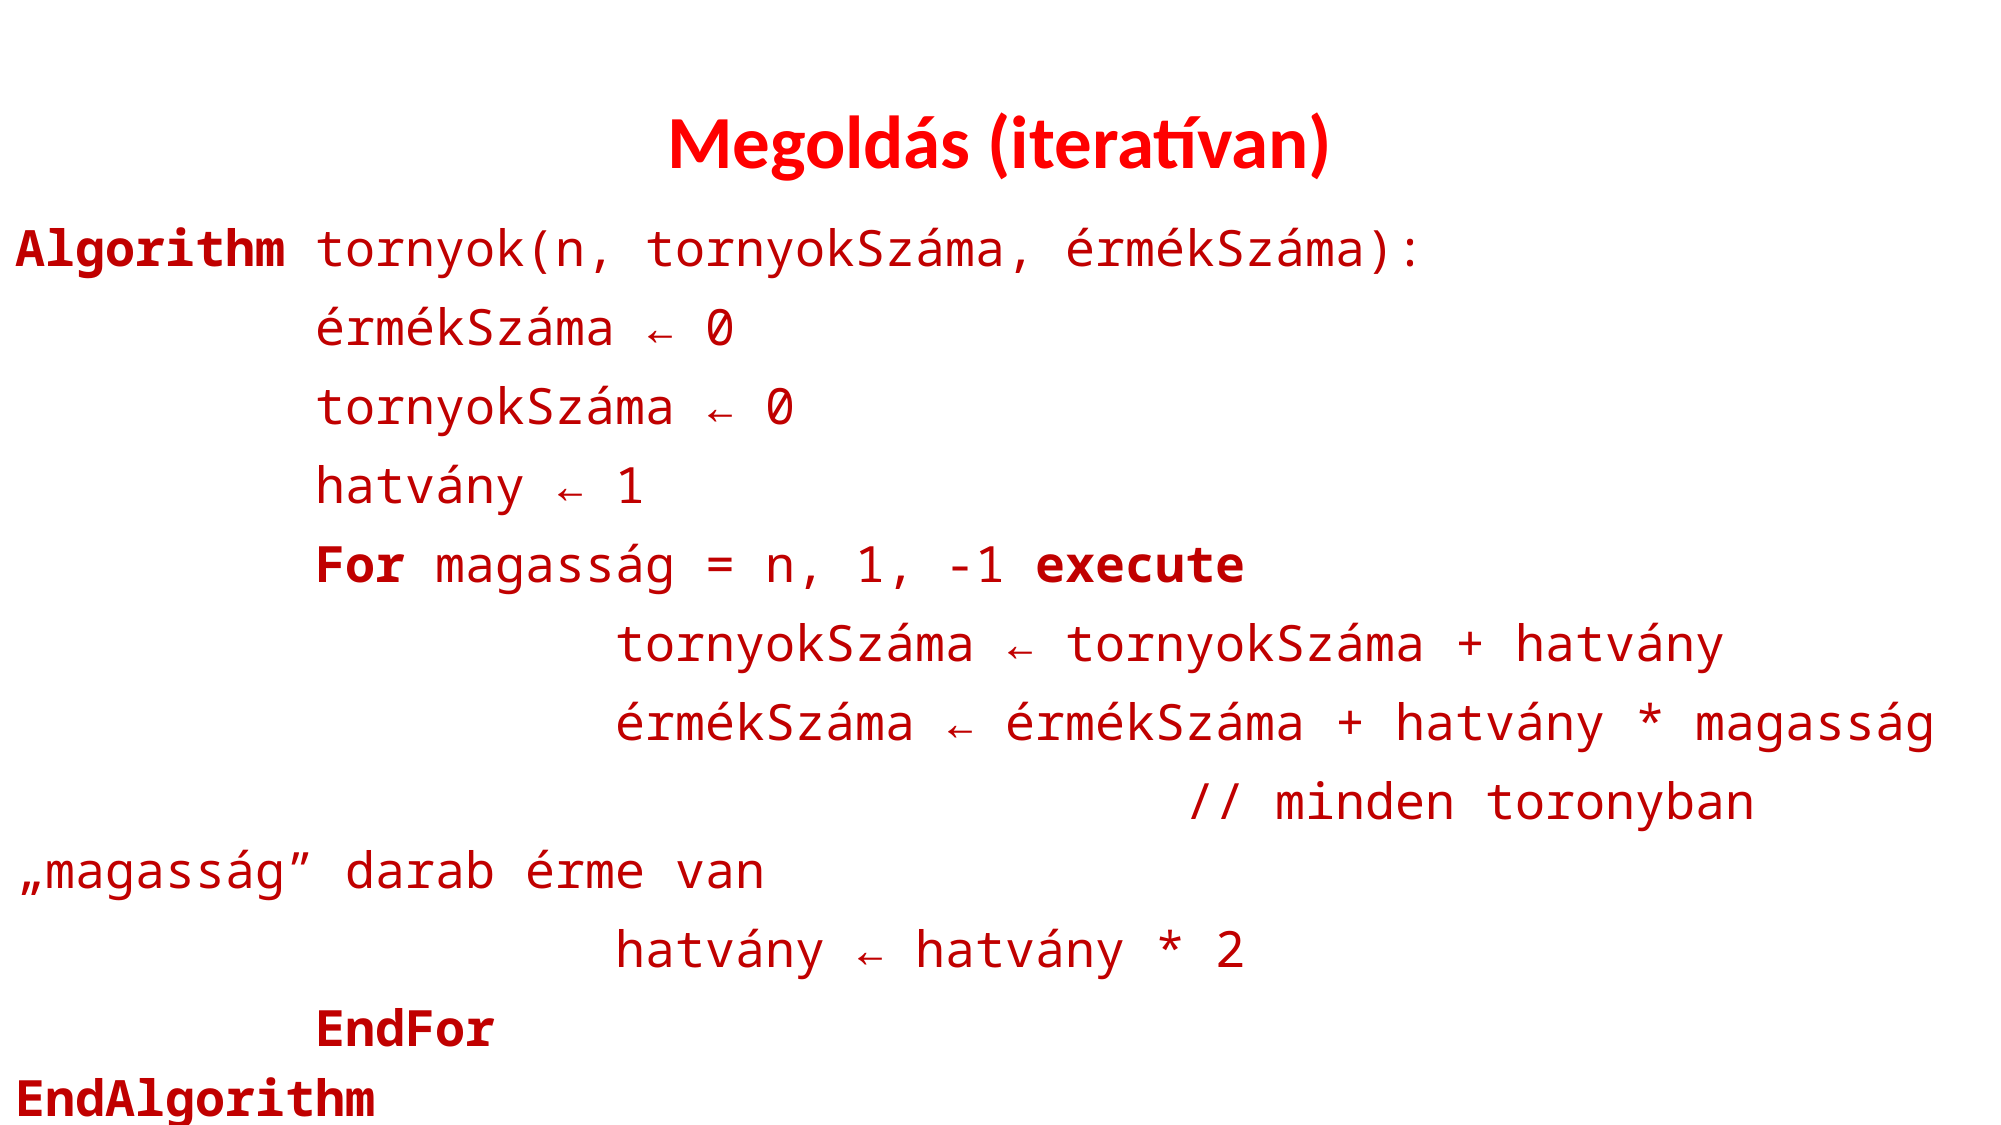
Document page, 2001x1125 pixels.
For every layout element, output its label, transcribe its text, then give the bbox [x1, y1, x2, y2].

list Algorithm tornyok(n, tornyokSzáma, érmékSzáma): érmékSzáma ← 0 tornyokSzáma ← 0 hatvány ← 1 For magasság = n, 1, -1 execute tornyokSzáma ← tornyokSzáma + hatvány érmékSzáma ← érmékSzáma + hatvány * magasság // minden toronyban „magasság” darab érme van hatvány ← hatvány * 2 EndFor EndAlgorithm [0, 200, 2000, 1107]
title Megoldás (iteratívan) [99, 45, 1900, 200]
